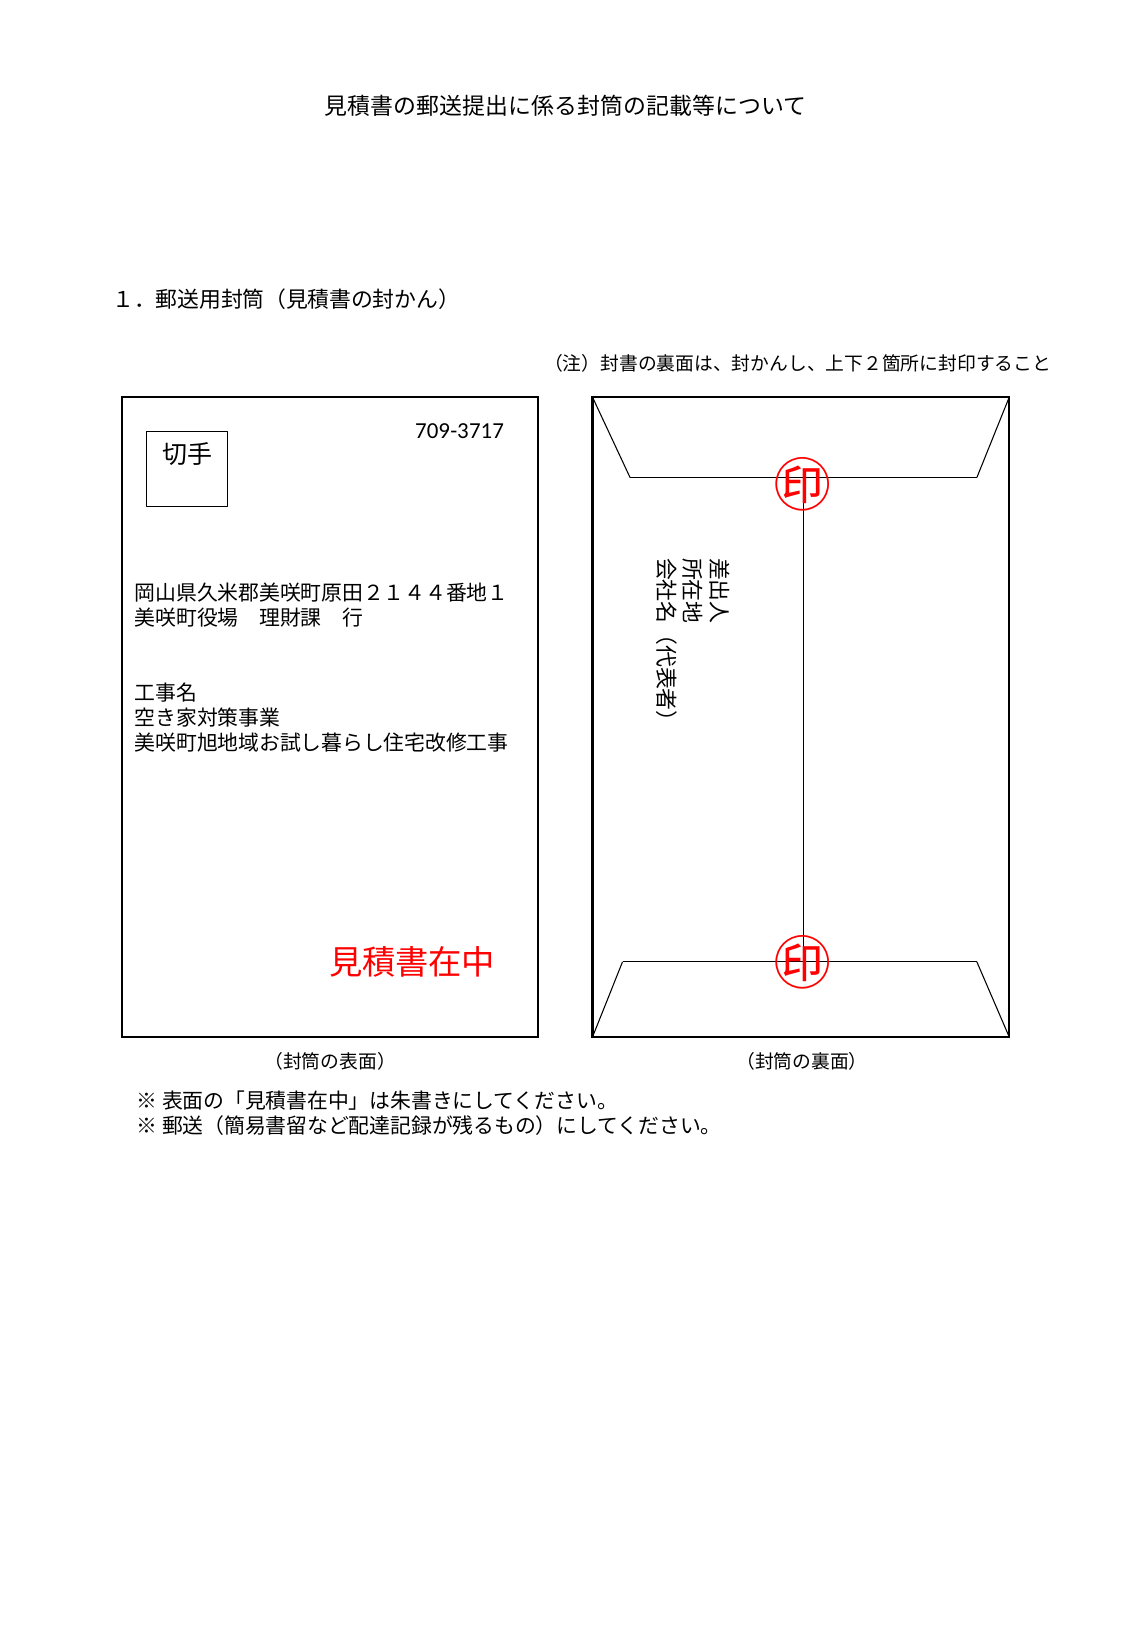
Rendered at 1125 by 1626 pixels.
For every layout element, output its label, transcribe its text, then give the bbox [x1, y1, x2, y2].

text_box [591, 396, 1010, 1038]
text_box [976, 961, 1010, 1037]
text_box 見積書の郵送提出に係る封筒の記載等について [175, 84, 957, 127]
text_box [976, 397, 1010, 478]
text_box ※表面の「見積書在中」は朱書きにしてください。 ※郵送（簡易書留など配達記録が残るもの）にしてください。 [121, 1080, 1011, 1146]
text_box ㊞ [758, 919, 803, 961]
text_box 切手 [146, 431, 228, 506]
text_box 709-3717 [355, 408, 520, 451]
text_box 見積書在中 [314, 934, 519, 989]
text_box （封筒の裏面） [593, 1042, 1011, 1080]
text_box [592, 397, 631, 478]
text_box ㊞ [758, 440, 849, 477]
text_box （封筒の表面） [121, 1042, 539, 1080]
text_box 差出人 所在地 会社名（代表者） [630, 543, 741, 853]
text_box ㊞ [804, 478, 849, 526]
text_box 岡山県久米郡美咲町原田２１４４番地１ 美咲町役場 理財課 行 工事名 空き家対策事業 美咲町旭地域お試し暮らし住宅改修工事 [119, 572, 534, 763]
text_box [592, 961, 623, 1037]
text_box （注）封書の裏面は、封かんし、上下２箇所に封印すること [529, 344, 1078, 382]
text_box ㊞ [758, 962, 849, 1004]
text_box １．郵送用封筒（見積書の封かん） [97, 278, 516, 320]
text_box ㊞ [758, 478, 803, 526]
text_box ㊞ [804, 919, 849, 961]
text_box [121, 396, 539, 1038]
